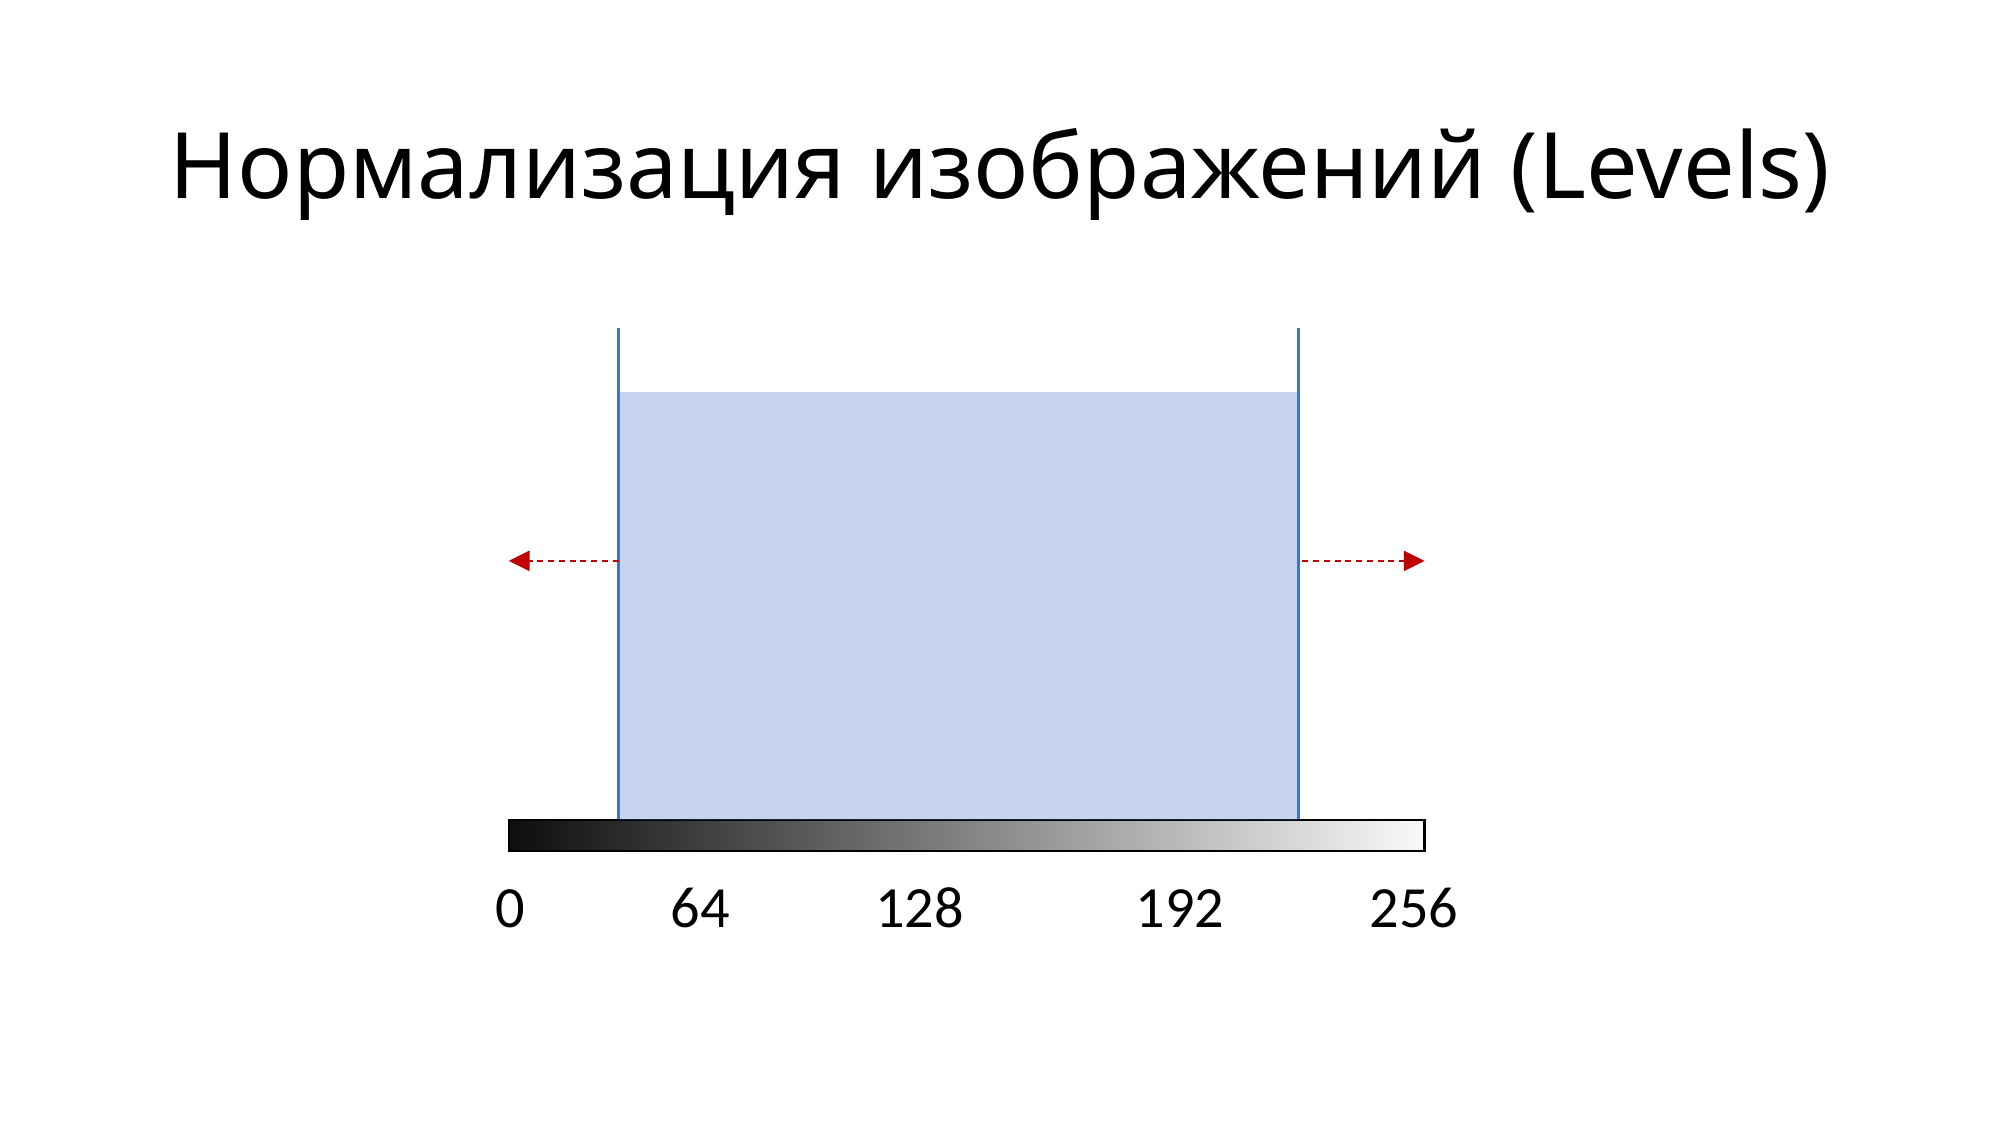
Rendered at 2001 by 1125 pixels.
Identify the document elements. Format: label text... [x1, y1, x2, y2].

text_box [619, 391, 1298, 821]
text_box [508, 819, 1426, 852]
title Нормализация изображений (Levels) [137, 59, 1863, 278]
list 0 64 128 192 256 [480, 869, 1505, 952]
